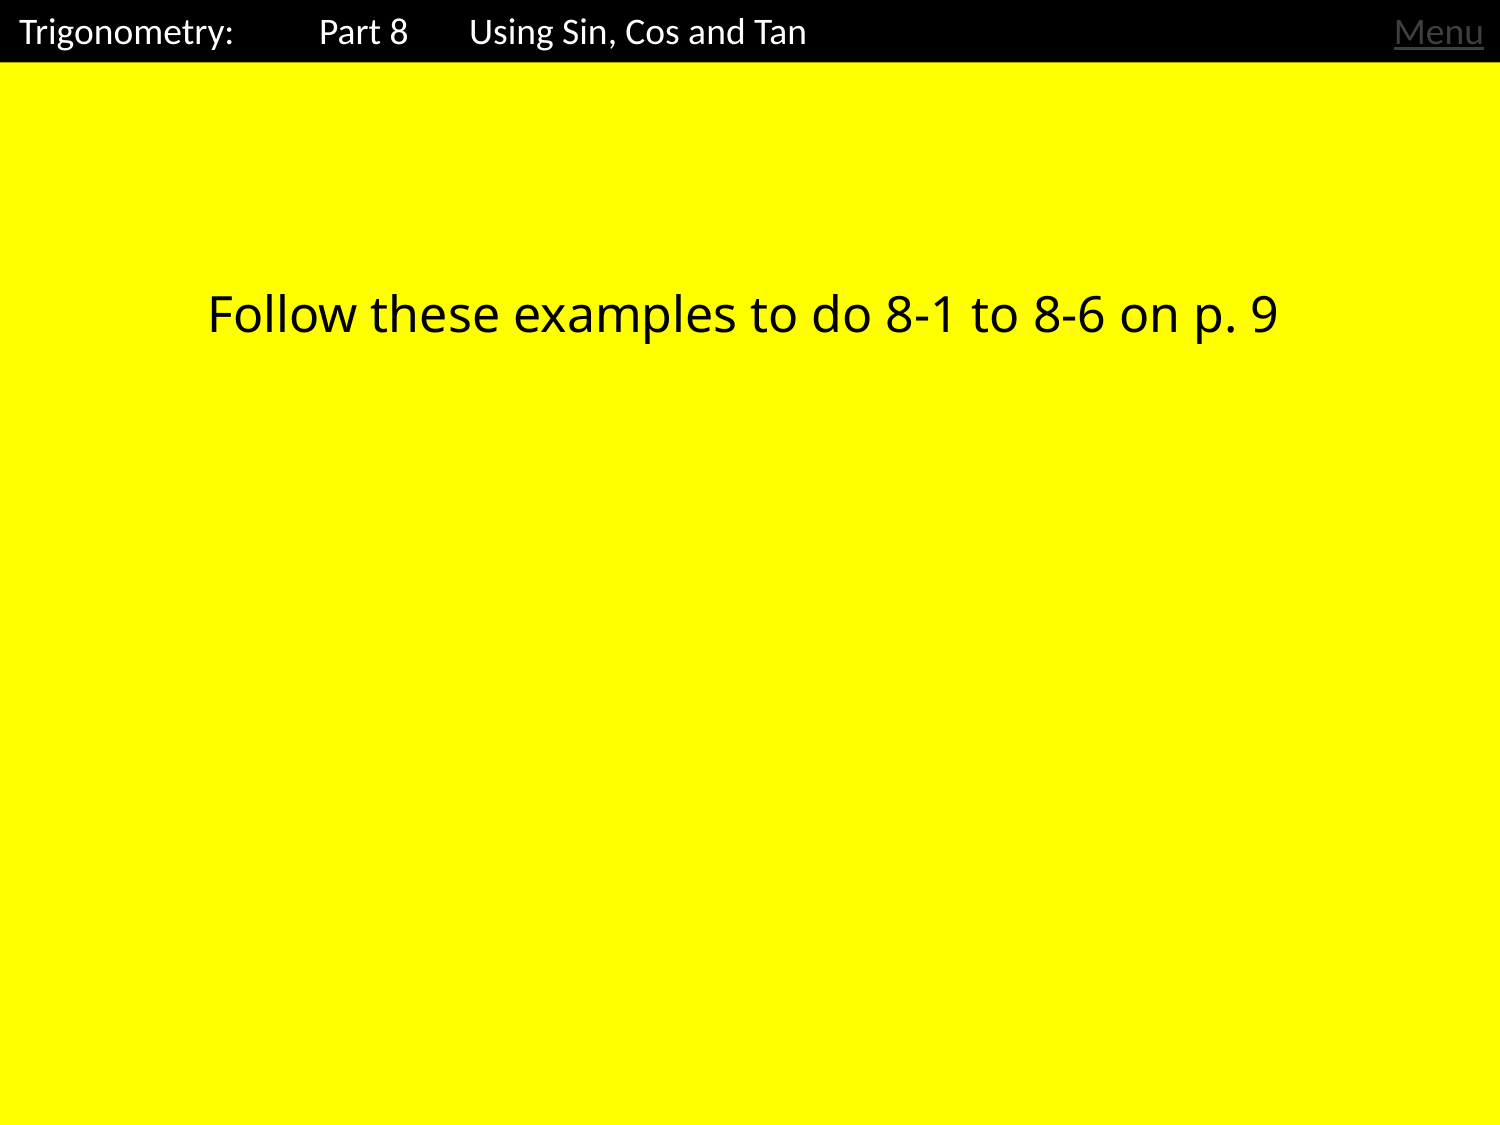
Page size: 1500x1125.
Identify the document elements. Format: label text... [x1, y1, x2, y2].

text_box Trigonometry: Part 8 Using Sin, Cos and Tan [4, 0, 823, 60]
text_box [0, 0, 1500, 64]
text_box Follow these examples to do 8-1 to 8-6 on p. 9 [24, 274, 1475, 350]
text_box Menu [1379, 0, 1500, 60]
